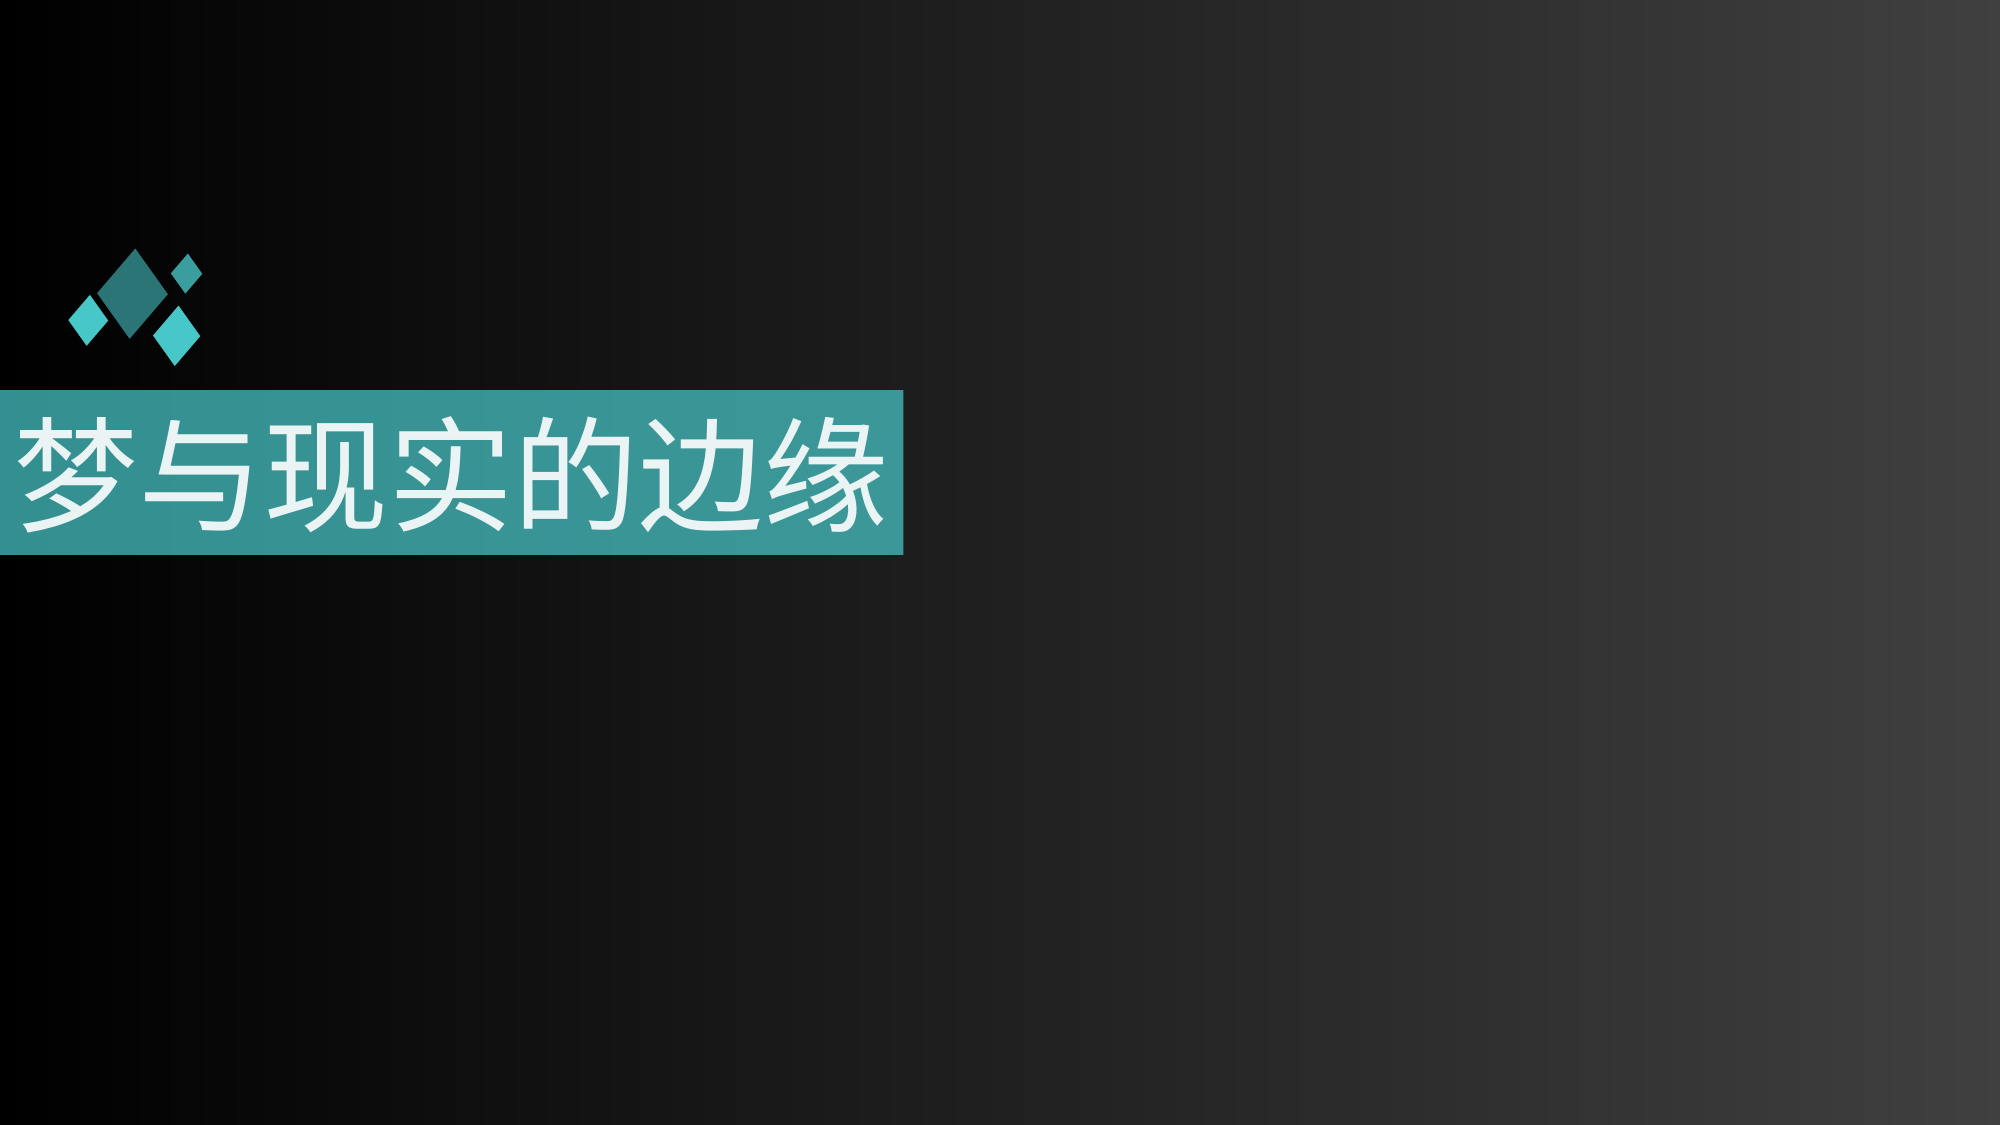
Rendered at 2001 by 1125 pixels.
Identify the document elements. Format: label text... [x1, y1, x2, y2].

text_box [72, 257, 199, 360]
text_box 梦与现实的边缘 [0, 390, 904, 555]
